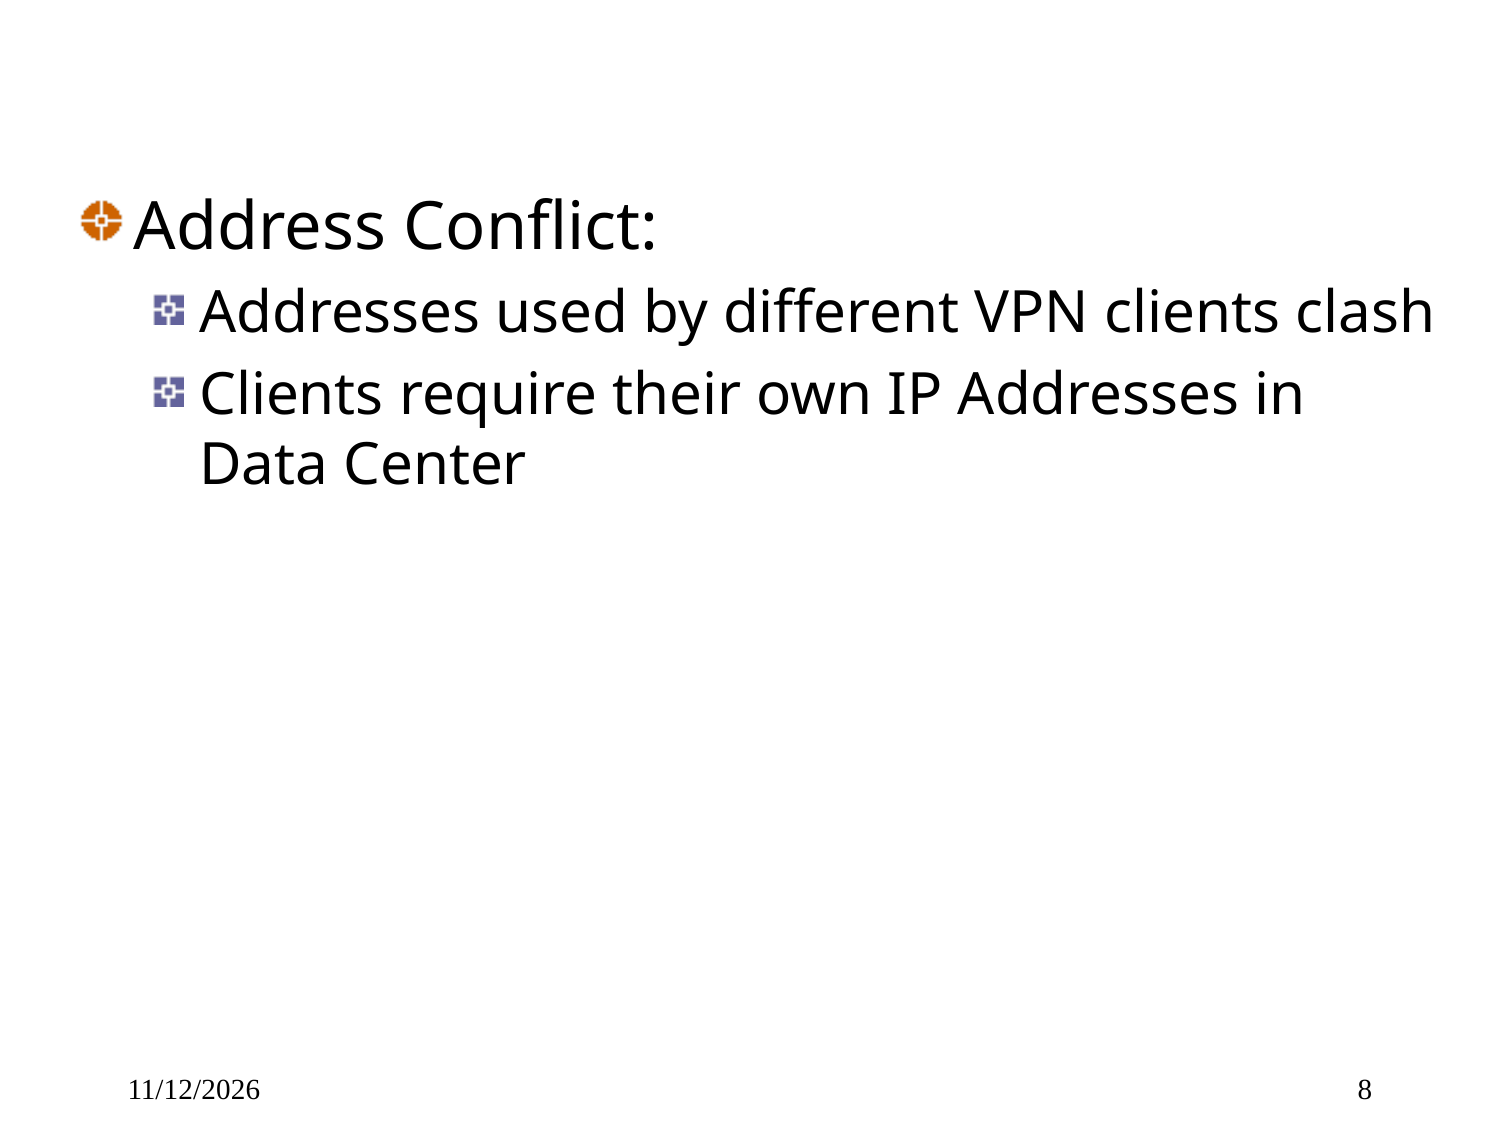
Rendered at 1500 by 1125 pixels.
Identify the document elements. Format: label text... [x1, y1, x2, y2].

slide_number 8 [1074, 1037, 1388, 1113]
picture [77, 199, 125, 246]
picture [152, 293, 184, 325]
list Address Conflict: Addresses used by different VPN clients clash Clients require their own IP Addresses in Data Center [62, 174, 1463, 1038]
picture [152, 375, 184, 407]
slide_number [112, 1037, 425, 1113]
